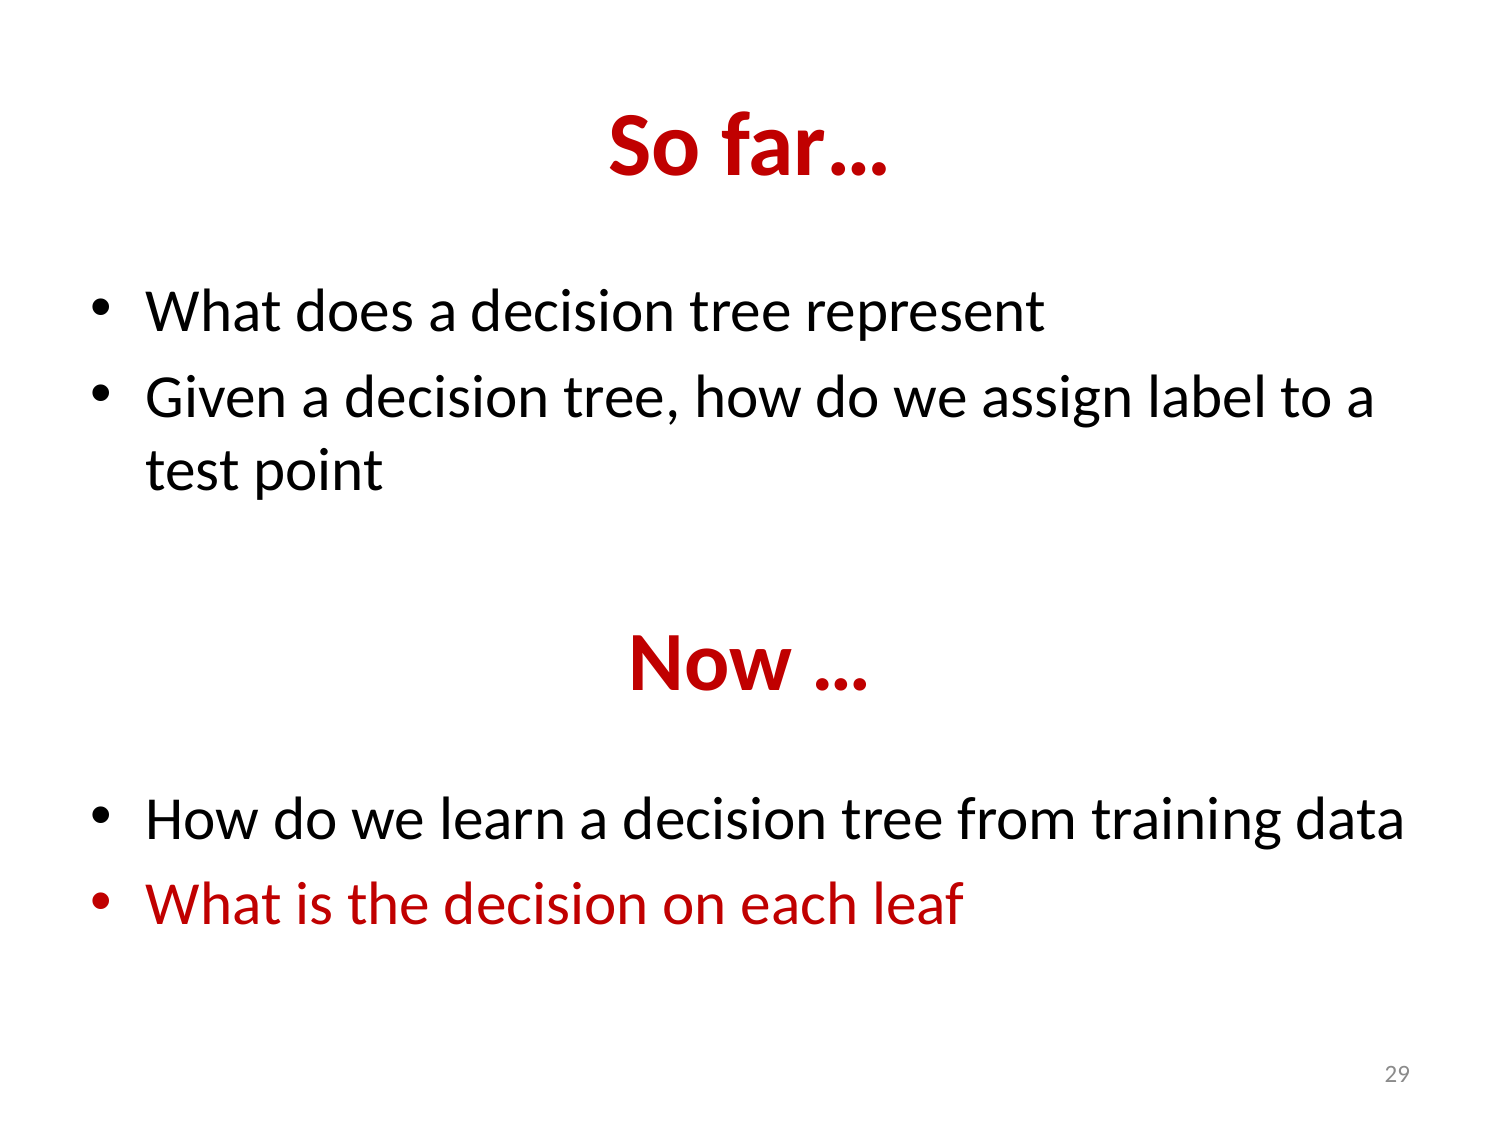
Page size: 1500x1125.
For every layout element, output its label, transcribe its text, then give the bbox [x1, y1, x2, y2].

list What does a decision tree represent Given a decision tree, how do we assign label to a test point Now … How do we learn a decision tree from training data What is the decision on each leaf [75, 262, 1425, 1005]
title So far… [75, 45, 1425, 233]
slide_number 29 [1074, 1042, 1425, 1103]
